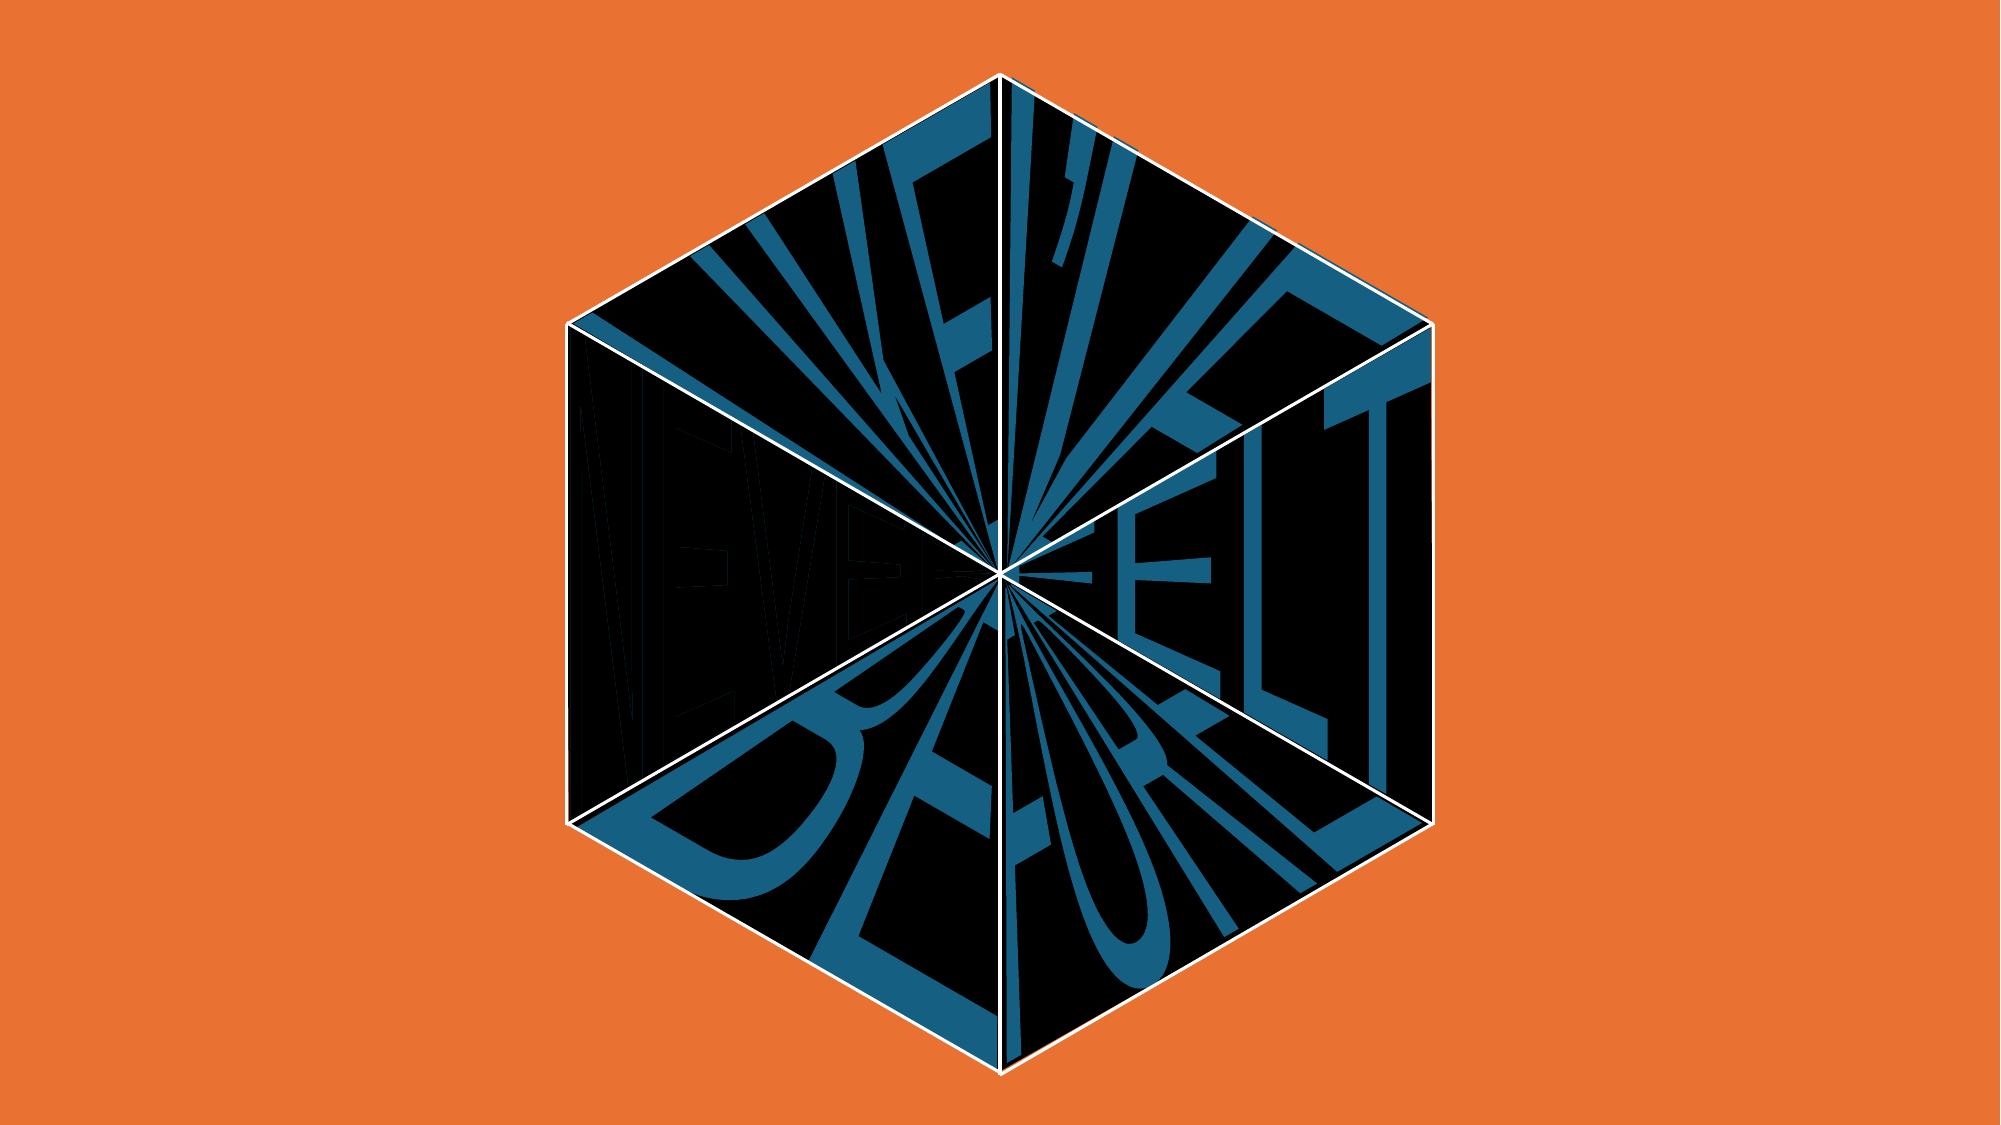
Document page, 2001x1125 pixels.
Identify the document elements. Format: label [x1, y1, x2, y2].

text_box [566, 73, 1001, 325]
text_box [1001, 73, 1434, 323]
text_box [999, 323, 1434, 575]
text_box [566, 325, 999, 573]
text_box [999, 826, 1434, 1076]
text_box [565, 826, 999, 1073]
text_box [1001, 575, 1434, 826]
text_box [565, 573, 1001, 826]
